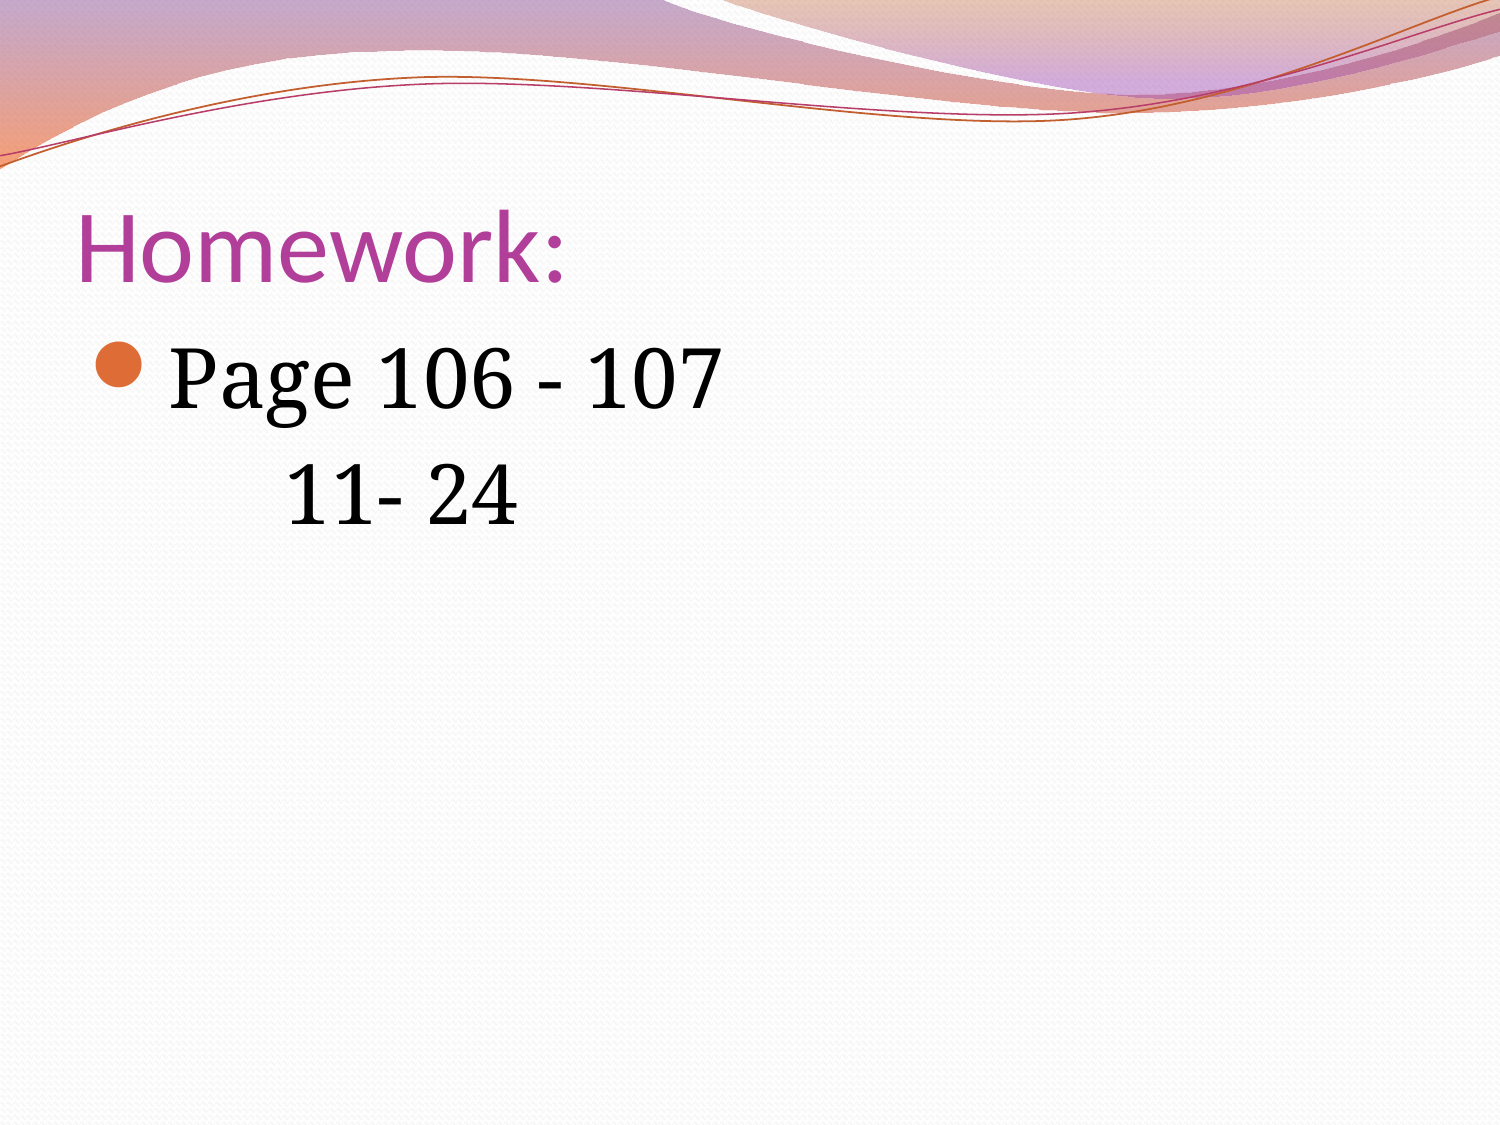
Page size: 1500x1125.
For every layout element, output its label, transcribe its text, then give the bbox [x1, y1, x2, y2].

title Homework: [75, 115, 1425, 303]
list Page 106 - 107 11- 24 [75, 317, 1425, 1038]
